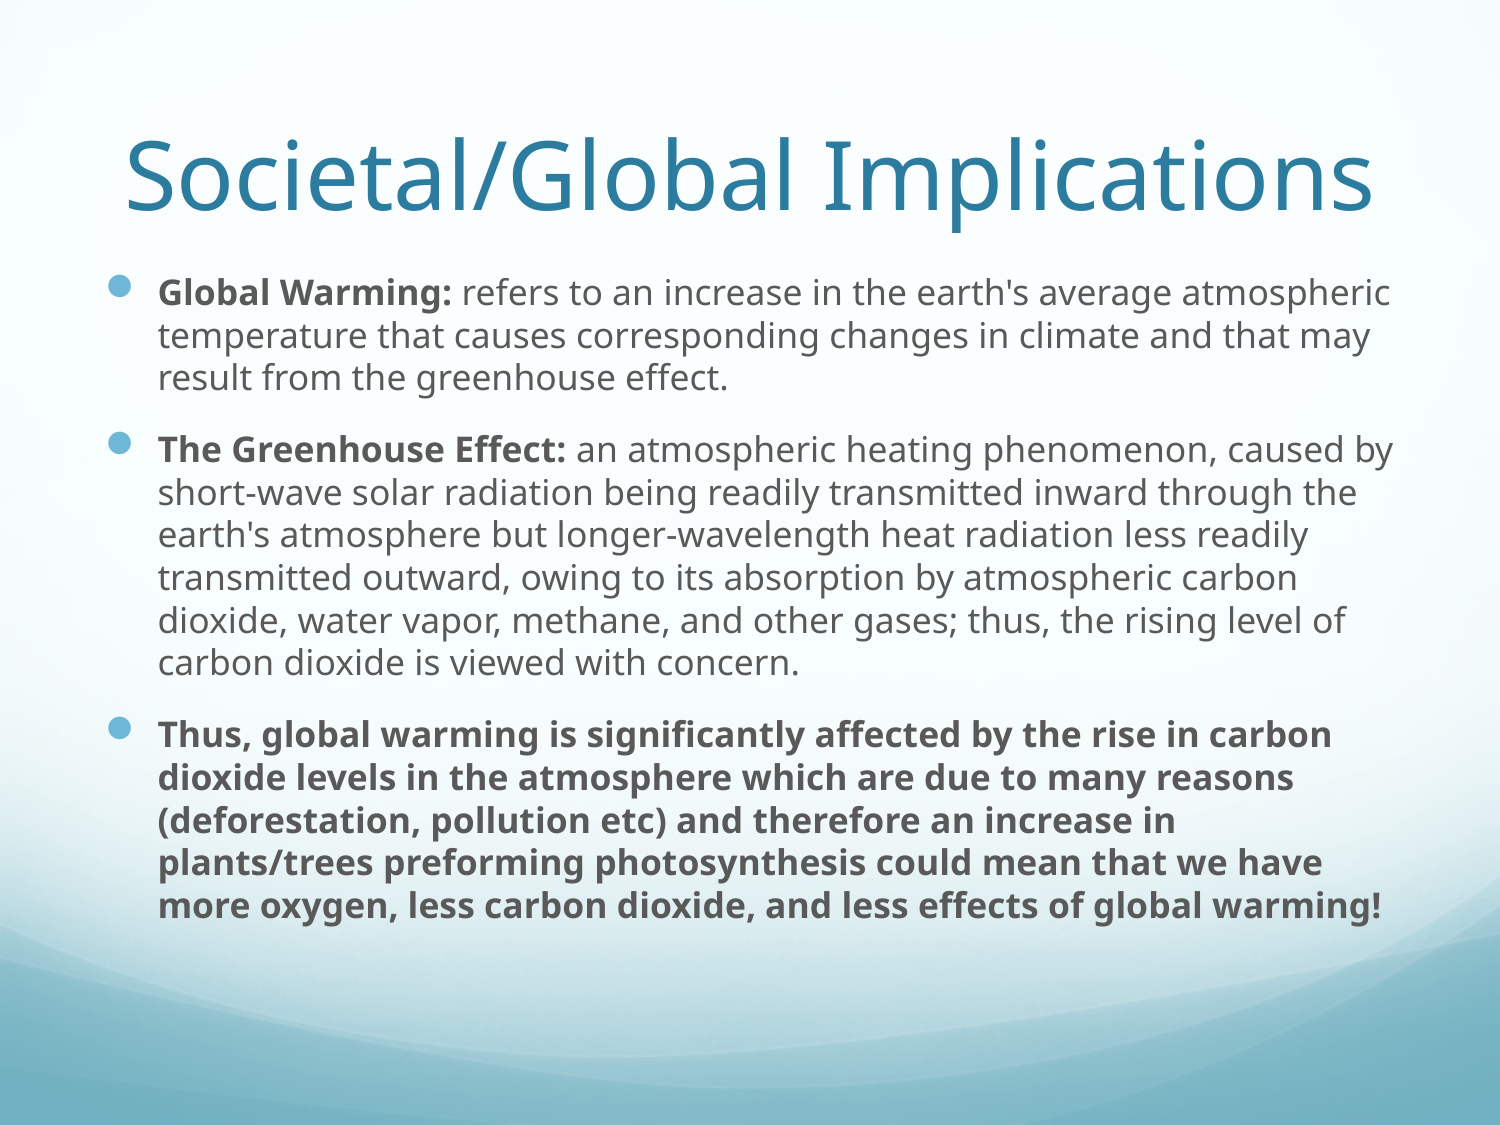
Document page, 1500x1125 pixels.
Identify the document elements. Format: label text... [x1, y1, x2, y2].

title Societal/Global Implications [89, 17, 1410, 238]
list Global Warming: refers to an increase in the earth's average atmospheric temperature that causes corresponding changes in climate and that may result from the greenhouse effect. The Greenhouse Effect: an atmospheric heating phenomenon, caused by short-wave solar radiation being readily transmitted inward through the earth's atmosphere but longer-wavelength heat radiation less readily transmitted outward, owing to its absorption by atmospheric carbon dioxide, water vapor, methane, and other gases; thus, the rising level of carbon dioxide is viewed with concern. Thus, global warming is significantly affected by the rise in carbon dioxide levels in the atmosphere which are due to many reasons (deforestation, pollution etc) and therefore an increase in plants/trees preforming photosynthesis could mean that we have more oxygen, less carbon dioxide, and less effects of global warming! [89, 262, 1410, 976]
